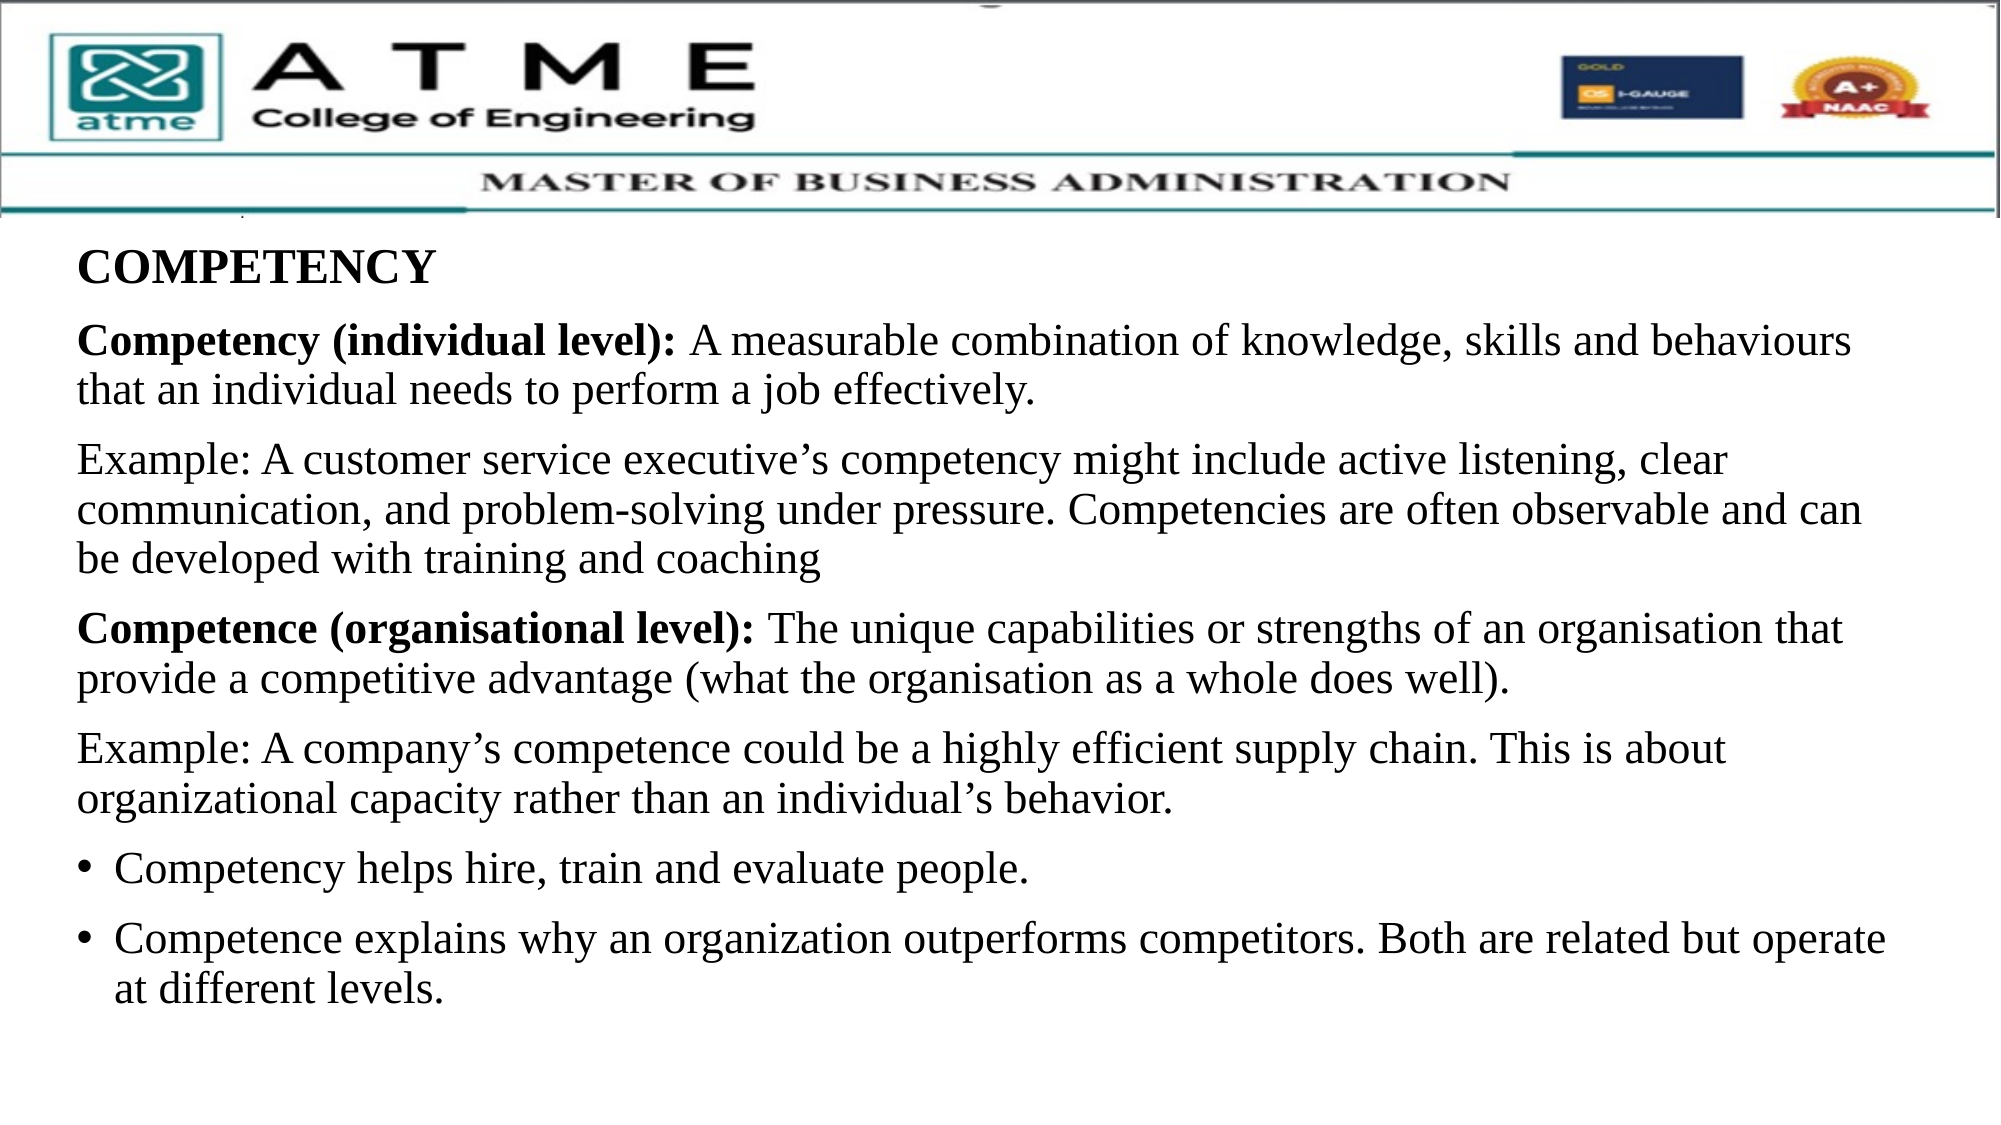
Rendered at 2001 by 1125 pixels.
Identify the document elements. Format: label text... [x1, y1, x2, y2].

picture [0, 0, 2000, 218]
list COMPETENCY Competency (individual level): A measurable combination of knowledge, skills and behaviours that an individual needs to perform a job effectively. Example: A customer service executive’s competency might include active listening, clear communication, and problem-solving under pressure. Competencies are often observable and can be developed with training and coaching Competence (organisational level): The unique capabilities or strengths of an organisation that provide a competitive advantage (what the organisation as a whole does well). Example: A company’s competence could be a highly efficient supply chain. This is about organizational capacity rather than an individual’s behavior. Competency helps hire, train and evaluate people. Competence explains why an organization outperforms competitors. Both are related but operate at different levels. [61, 233, 1929, 1107]
